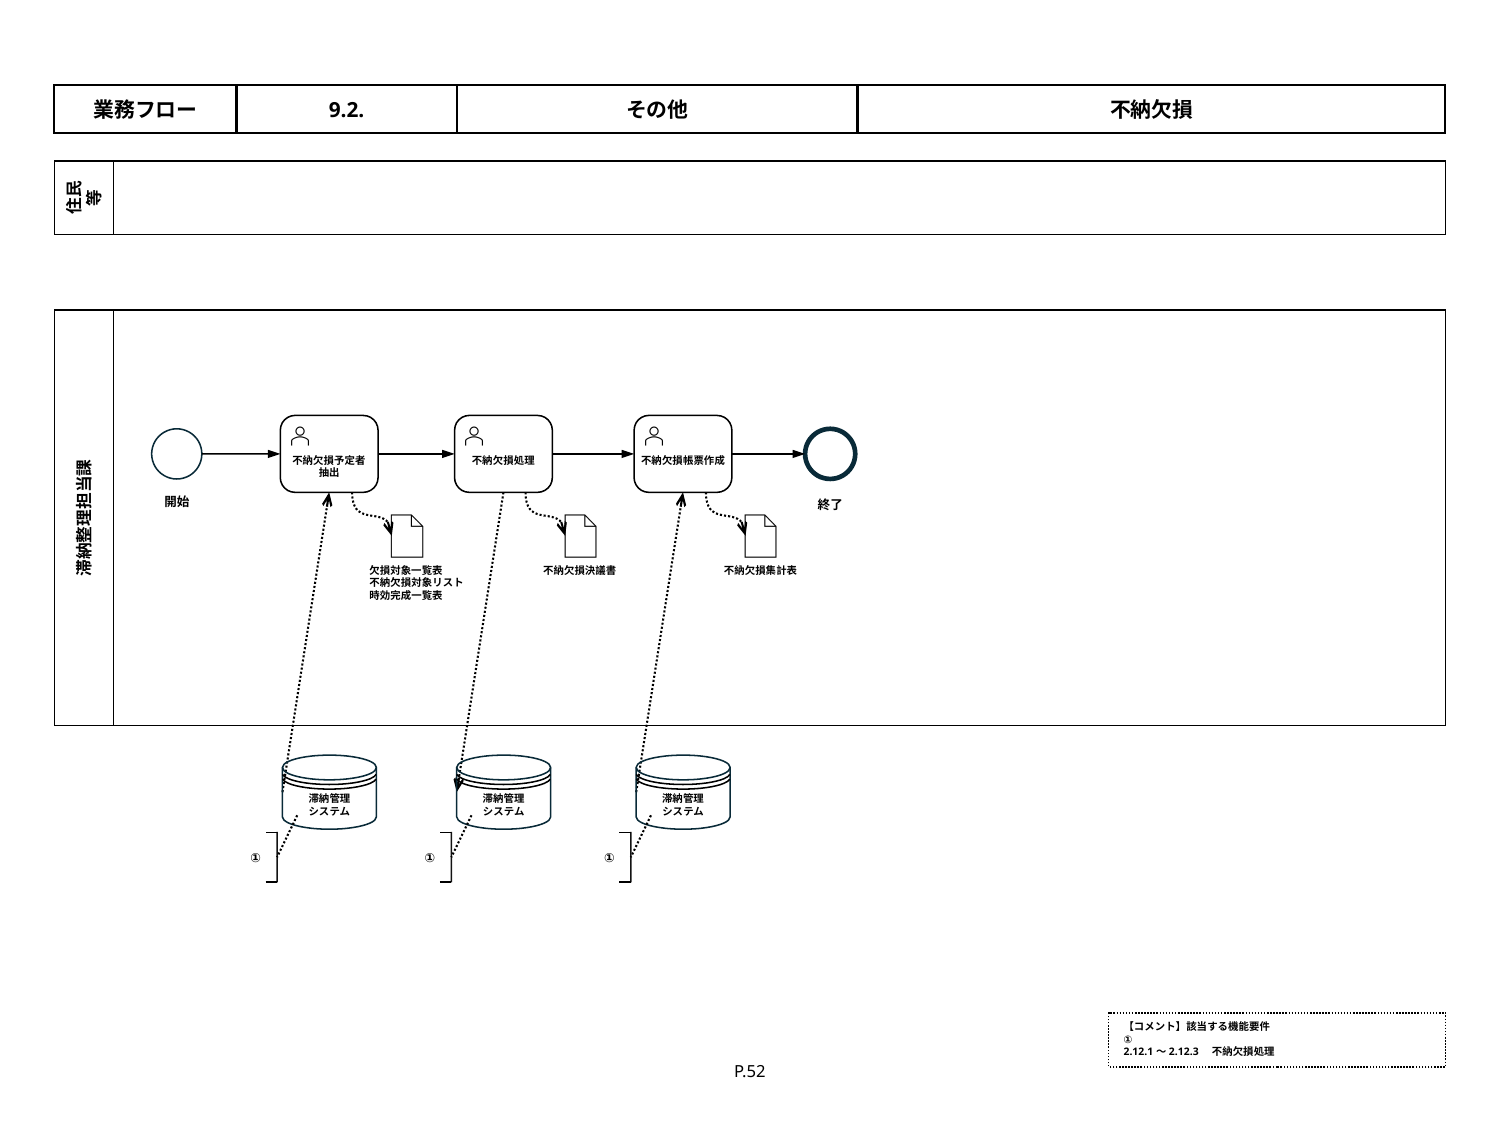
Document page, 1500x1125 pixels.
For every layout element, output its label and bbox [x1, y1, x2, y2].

text_box [53, 160, 1447, 236]
text_box [53, 84, 1447, 134]
text_box [53, 309, 1447, 883]
slide_number [581, 1042, 919, 1103]
text_box [1107, 1011, 1447, 1068]
